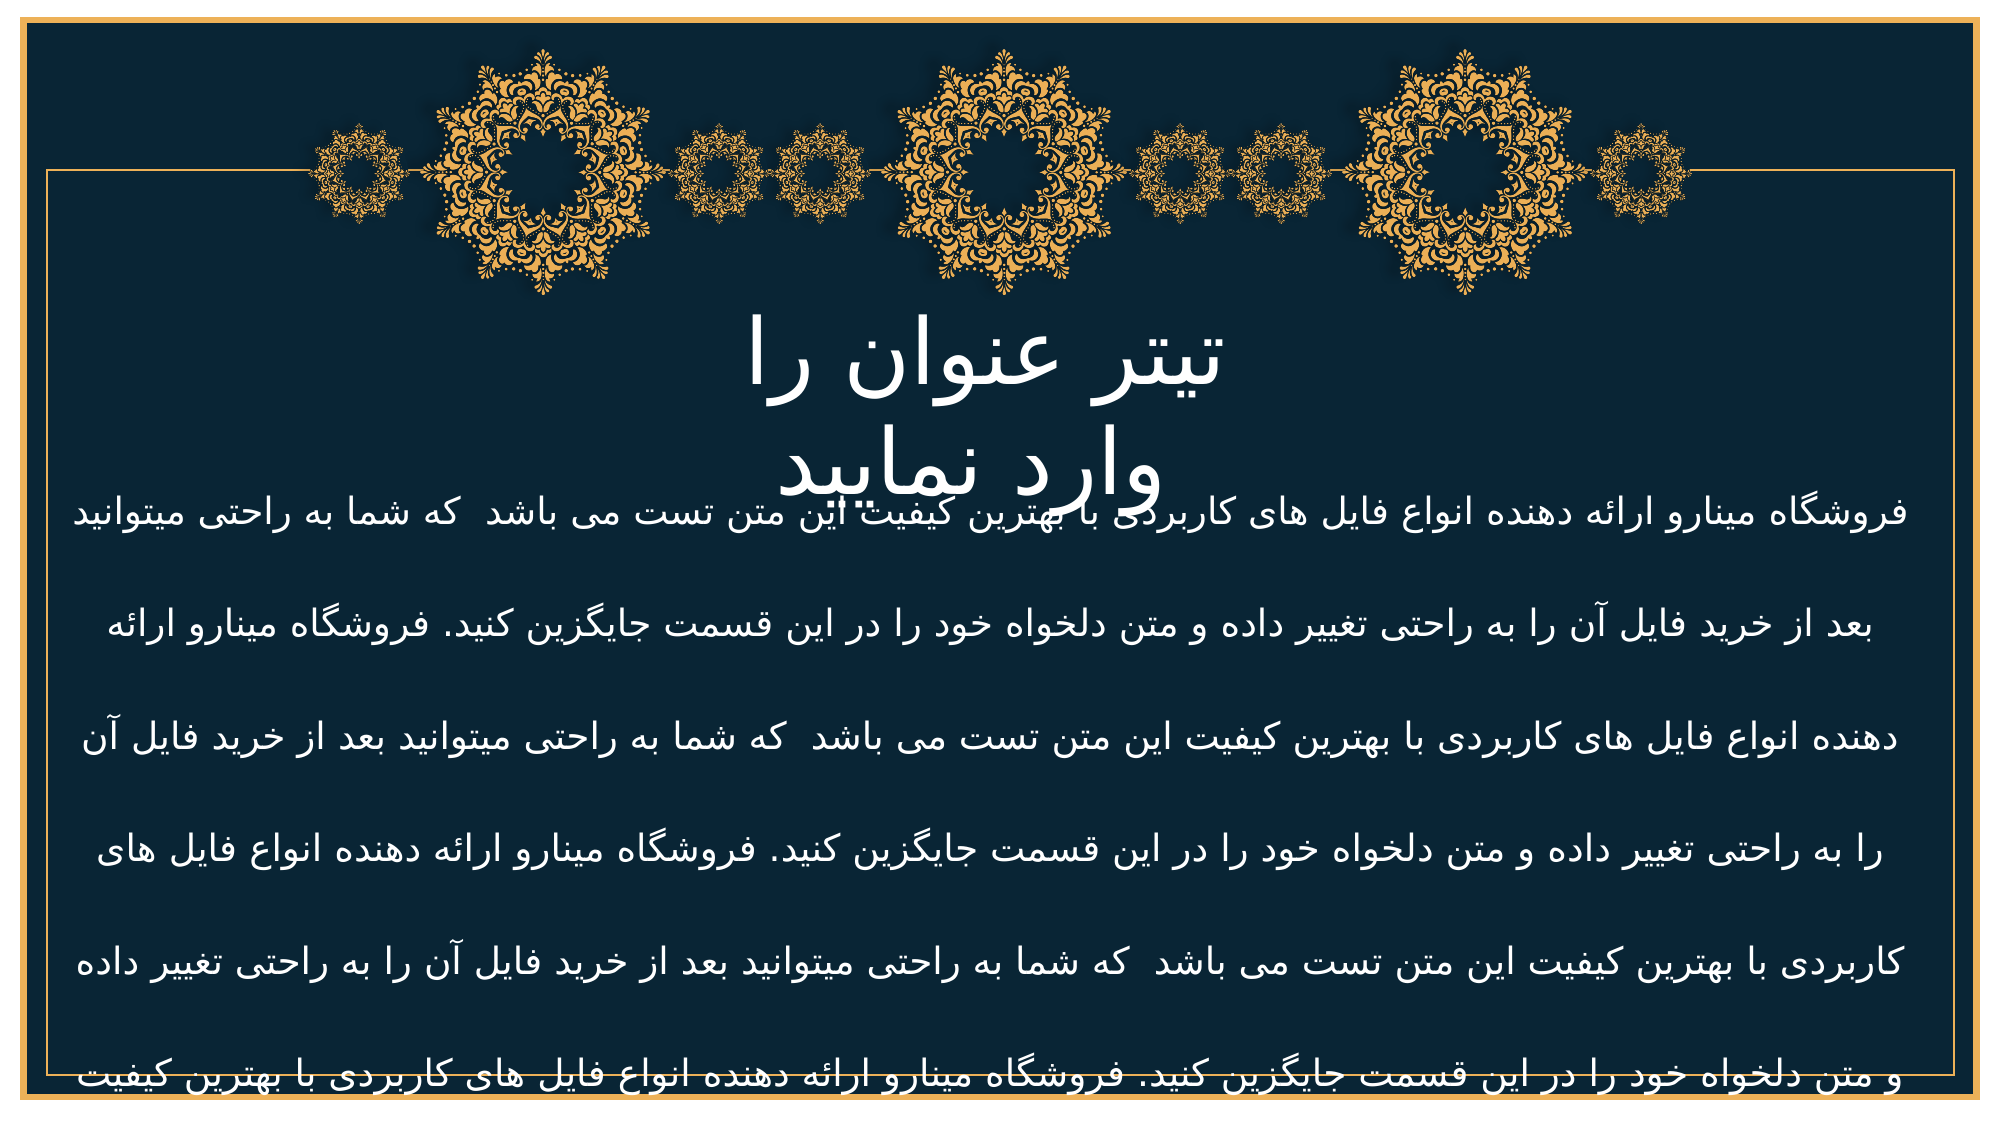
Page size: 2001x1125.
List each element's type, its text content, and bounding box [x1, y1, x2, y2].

picture [307, 123, 411, 225]
text_box [1129, 169, 1955, 1076]
picture [418, 50, 872, 297]
picture [879, 50, 1333, 297]
picture [1340, 50, 1692, 297]
text_box فروشگاه مینارو ارائه دهنده انواع فایل های کاربردی با بهترین کیفیت این متن تست می باشد که شما به راحتی میتوانید بعد از خرید فایل آن را به راحتی تغییر داده و متن دلخواه خود را در این قسمت جایگزین کنید. فروشگاه مینارو ارائه دهنده انواع فایل های کاربردی با بهترین کیفیت این متن تست می باشد که شما به راحتی میتوانید بعد از خرید فایل آن را به راحتی تغییر داده و متن دلخواه خود را در این قسمت جایگزین کنید. فروشگاه مینارو ارائه دهنده انواع فایل های کاربردی با بهترین کیفیت این متن تست می باشد که شما به راحتی میتوانید بعد از خرید فایل آن را به راحتی تغییر داده و متن دلخواه خود را در این قسمت جایگزین کنید. فروشگاه مینارو ارائه دهنده انواع فایل های کاربردی با بهترین کیفیت این متن تست می باشد که شما به راحتی میتوانید بعد از خرید فایل آن را به راحتی تغییر داده و متن دلخواه خود را در این قسمت جایگزین کنید. فروشگاه مینارو ارائه دهنده انواع فایل های کاربردی با بهترین کیفیت این متن تست می باشد که شما به راحتی میتوانید بعد از خرید فایل آن را به راحتی تغییر داده و متن دلخواه خود را در این قسمت جایگزین کنید. [46, 412, 1936, 1125]
text_box [46, 169, 861, 412]
text_box تیتر عنوان را وارد نمایید [725, 285, 1247, 412]
